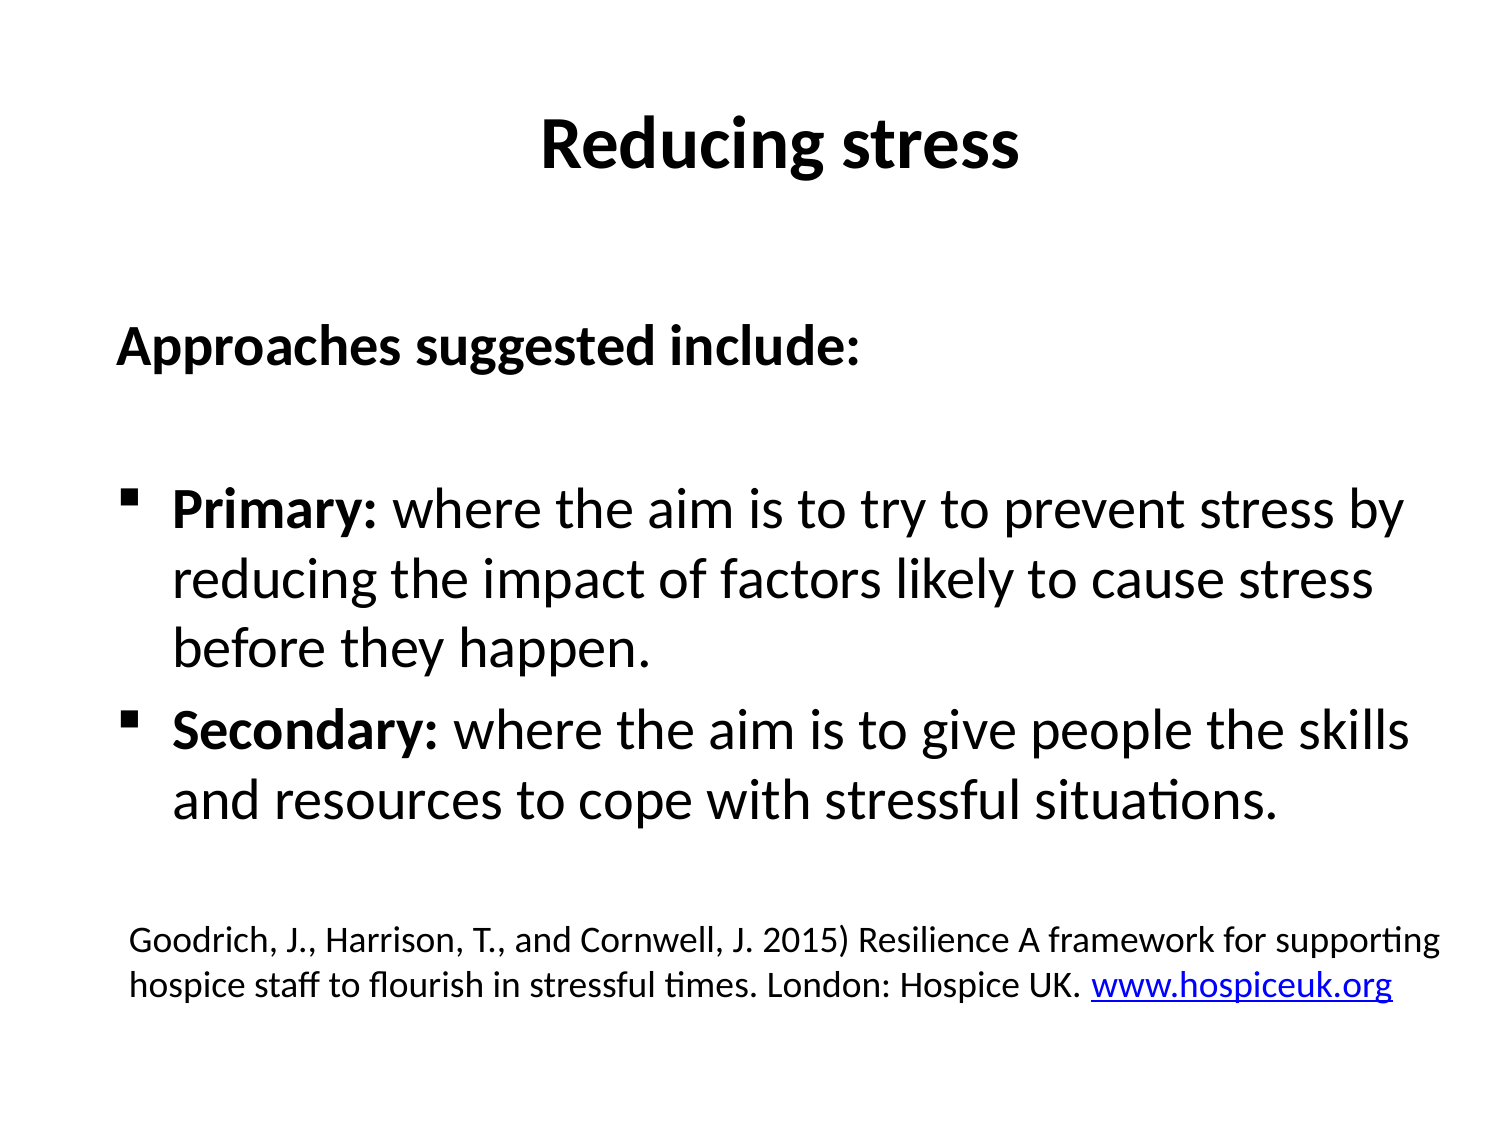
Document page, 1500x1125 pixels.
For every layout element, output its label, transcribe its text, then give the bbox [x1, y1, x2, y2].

title Reducing stress [77, 45, 1500, 233]
list Approaches suggested include: Primary: where the aim is to try to prevent stress by reducing the impact of factors likely to cause stress before they happen. Secondary: where the aim is to give people the skills and resources to cope with stressful situations. [101, 217, 1452, 961]
text_box Goodrich, J., Harrison, T., and Cornwell, J. 2015) Resilience A framework for supporting hospice staff to flourish in stressful times. London: Hospice UK. www.hospiceuk.org [114, 907, 1470, 1012]
